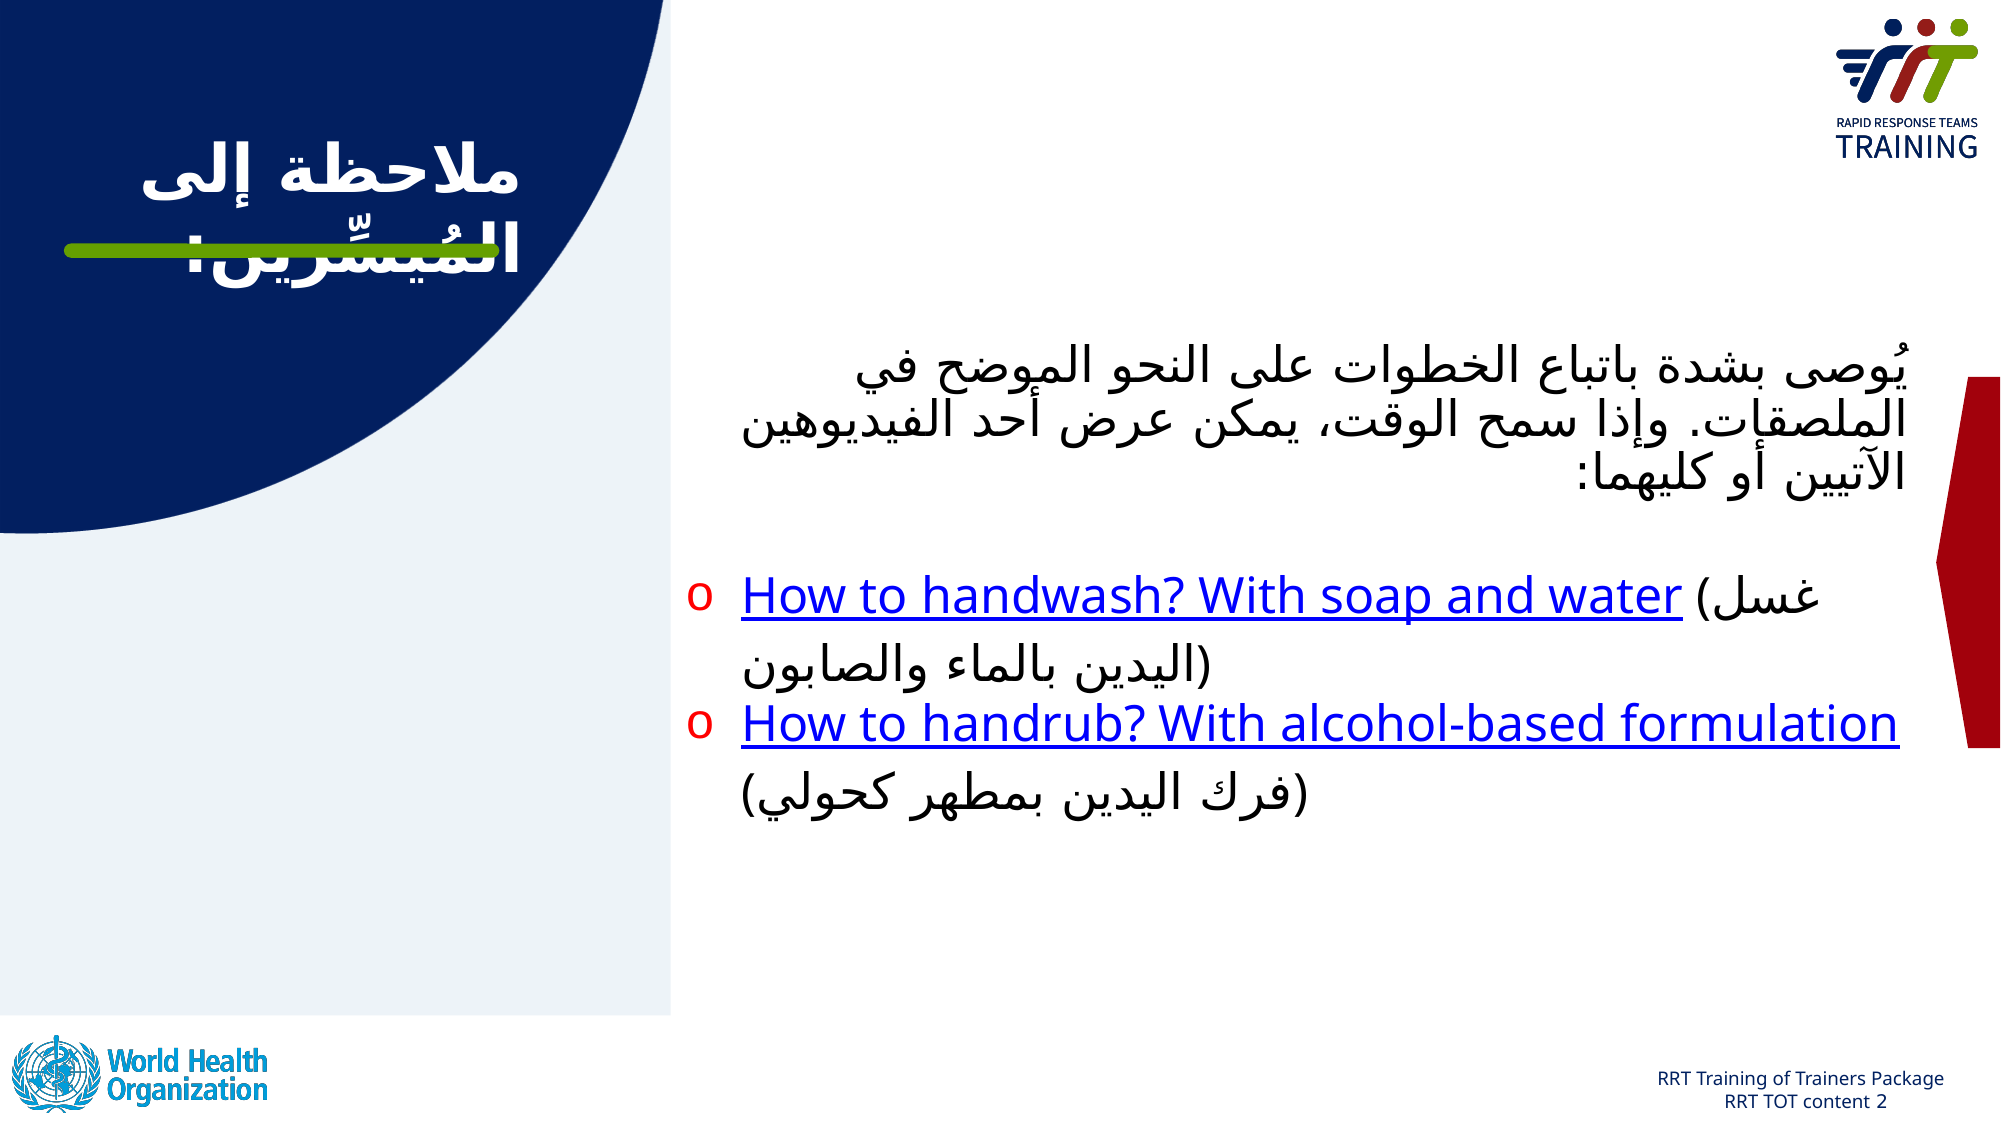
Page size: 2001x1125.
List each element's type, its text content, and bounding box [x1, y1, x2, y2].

picture [0, 0, 670, 538]
picture [30, 1083, 37, 1091]
picture [12, 1035, 54, 1068]
picture [22, 1062, 26, 1077]
picture [12, 1083, 48, 1113]
picture [36, 1088, 78, 1105]
picture [24, 1054, 36, 1087]
text_box ملاحظة إلى المُيسِّرين: [30, 117, 531, 293]
picture [59, 1035, 267, 1113]
picture [34, 1054, 43, 1078]
picture [40, 1062, 47, 1070]
picture [1835, 19, 1978, 167]
picture [46, 1056, 54, 1062]
picture [71, 1053, 90, 1091]
text_box يُوصى بشدة باتباع الخطوات على النحو الموضح في الملصقات. وإذا سمح الوقت، يمكن عرض أحد الفيديوهين الآتيين أو كليهما: How to handwash? With soap and water (غسل اليدين بالماء والصابون) How to handrub? With alcohol-based formulation (فرك اليدين بمطهر كحولي) [677, 200, 1916, 1010]
text_box [63, 243, 500, 258]
picture [50, 1108, 62, 1113]
